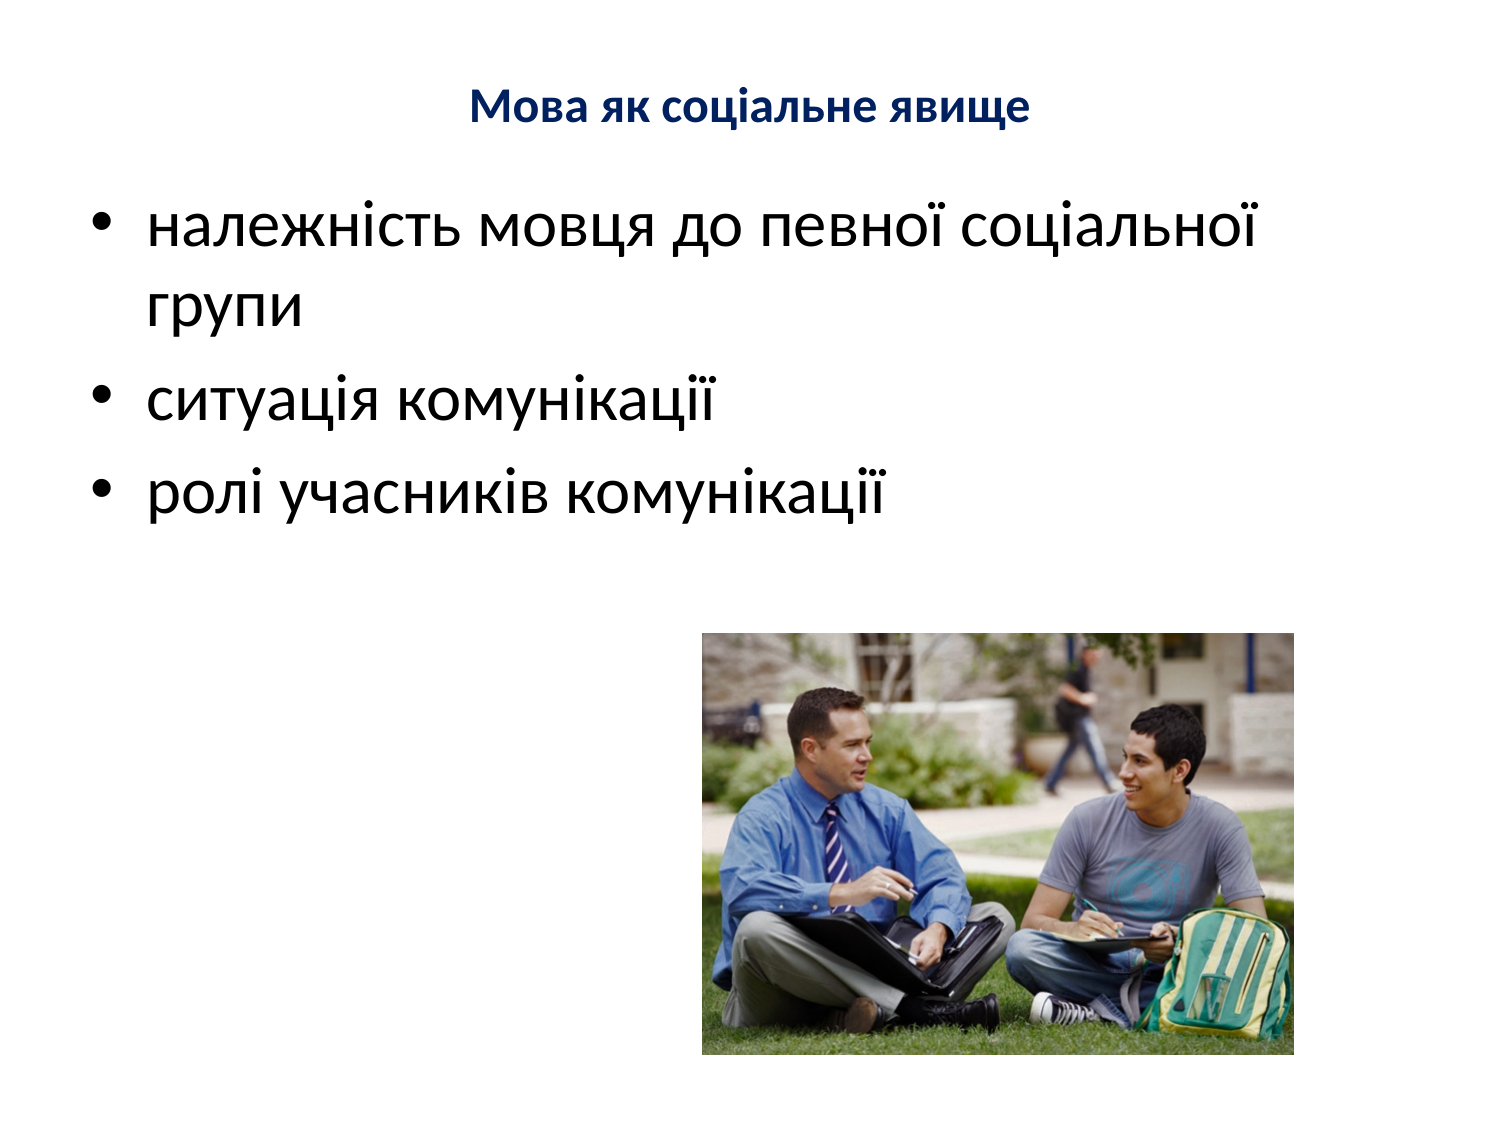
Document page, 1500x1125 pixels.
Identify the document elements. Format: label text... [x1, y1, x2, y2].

picture [702, 633, 1294, 1056]
title Мова як соціальне явище [75, 45, 1425, 161]
list належність мовця до певної соціальної групи ситуація комунікації ролі учасників комунікації [75, 172, 1425, 1005]
